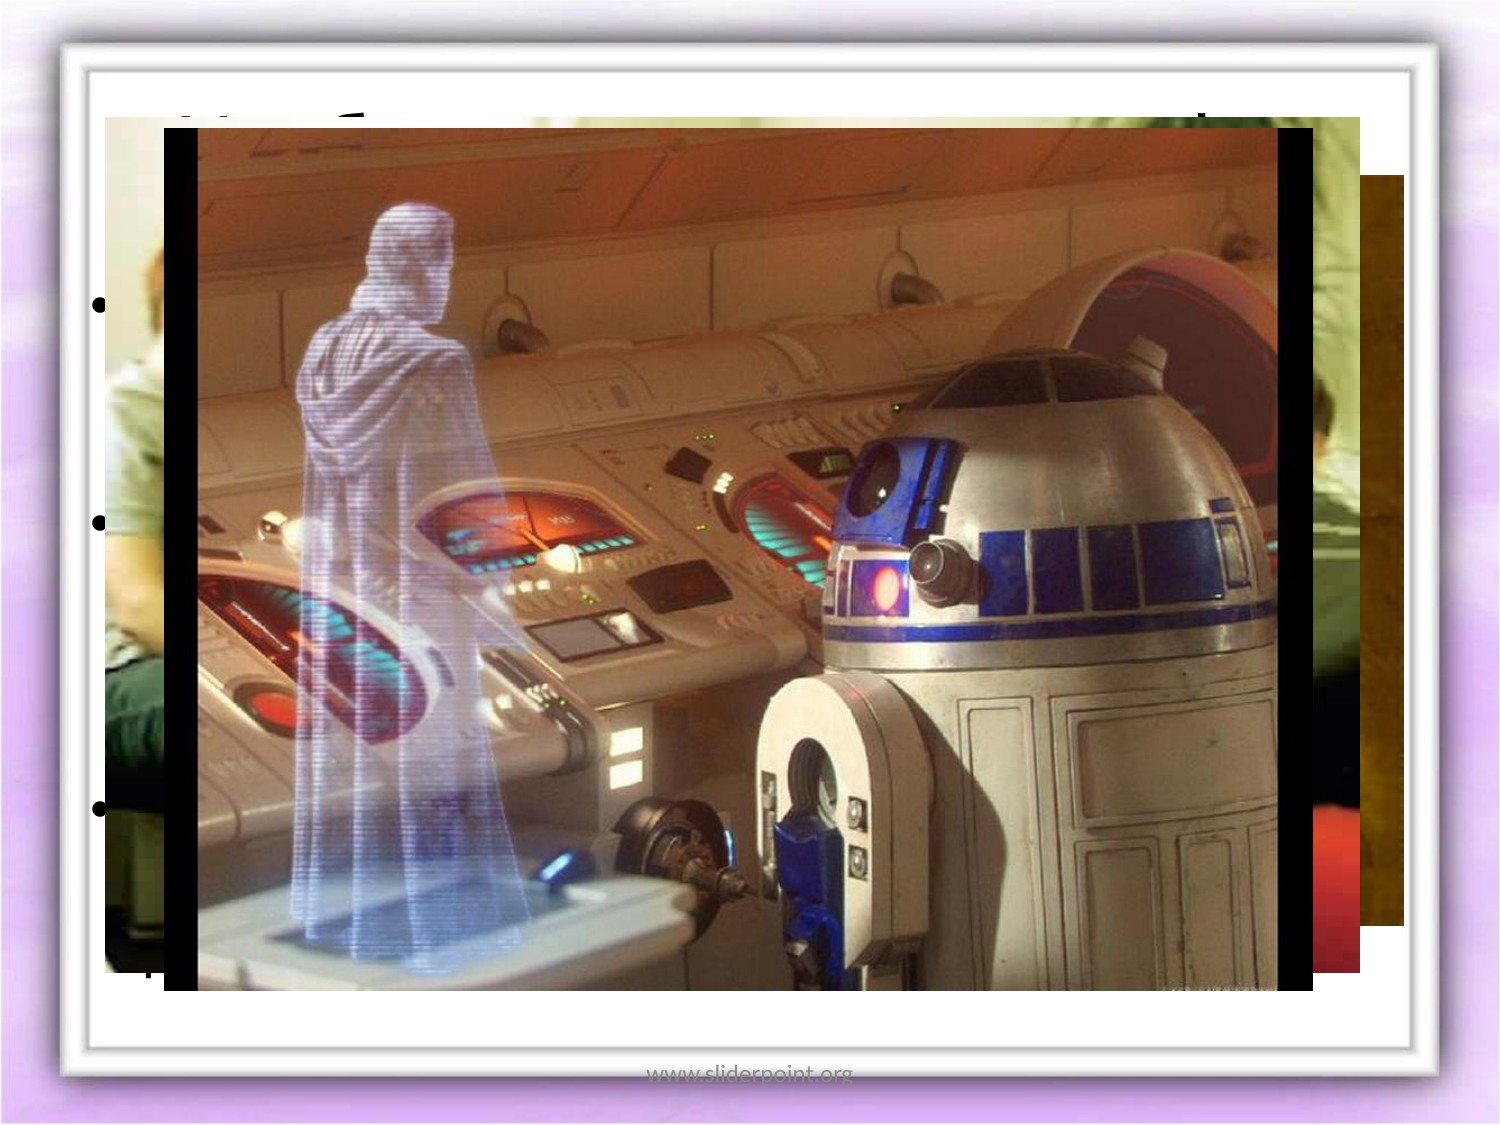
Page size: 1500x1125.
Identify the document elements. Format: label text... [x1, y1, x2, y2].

list Голограммы незаменимы при изготовлении высококачественных репродукций произведений скульптуры, музейных экспонатов и т.д. ; В то же время, возможность создания объемных изображений открывает новые направления в искусстве - изобразительную голографию и оптический дизайн. Голограммы широко используются в сувенирной продукции и в качестве украшений, а также в рекламе. [75, 262, 1425, 1005]
title Изобразительная голография [75, 45, 1425, 233]
picture [0, 0, 1500, 1125]
footer www.sliderpoint.org [512, 1042, 988, 1103]
